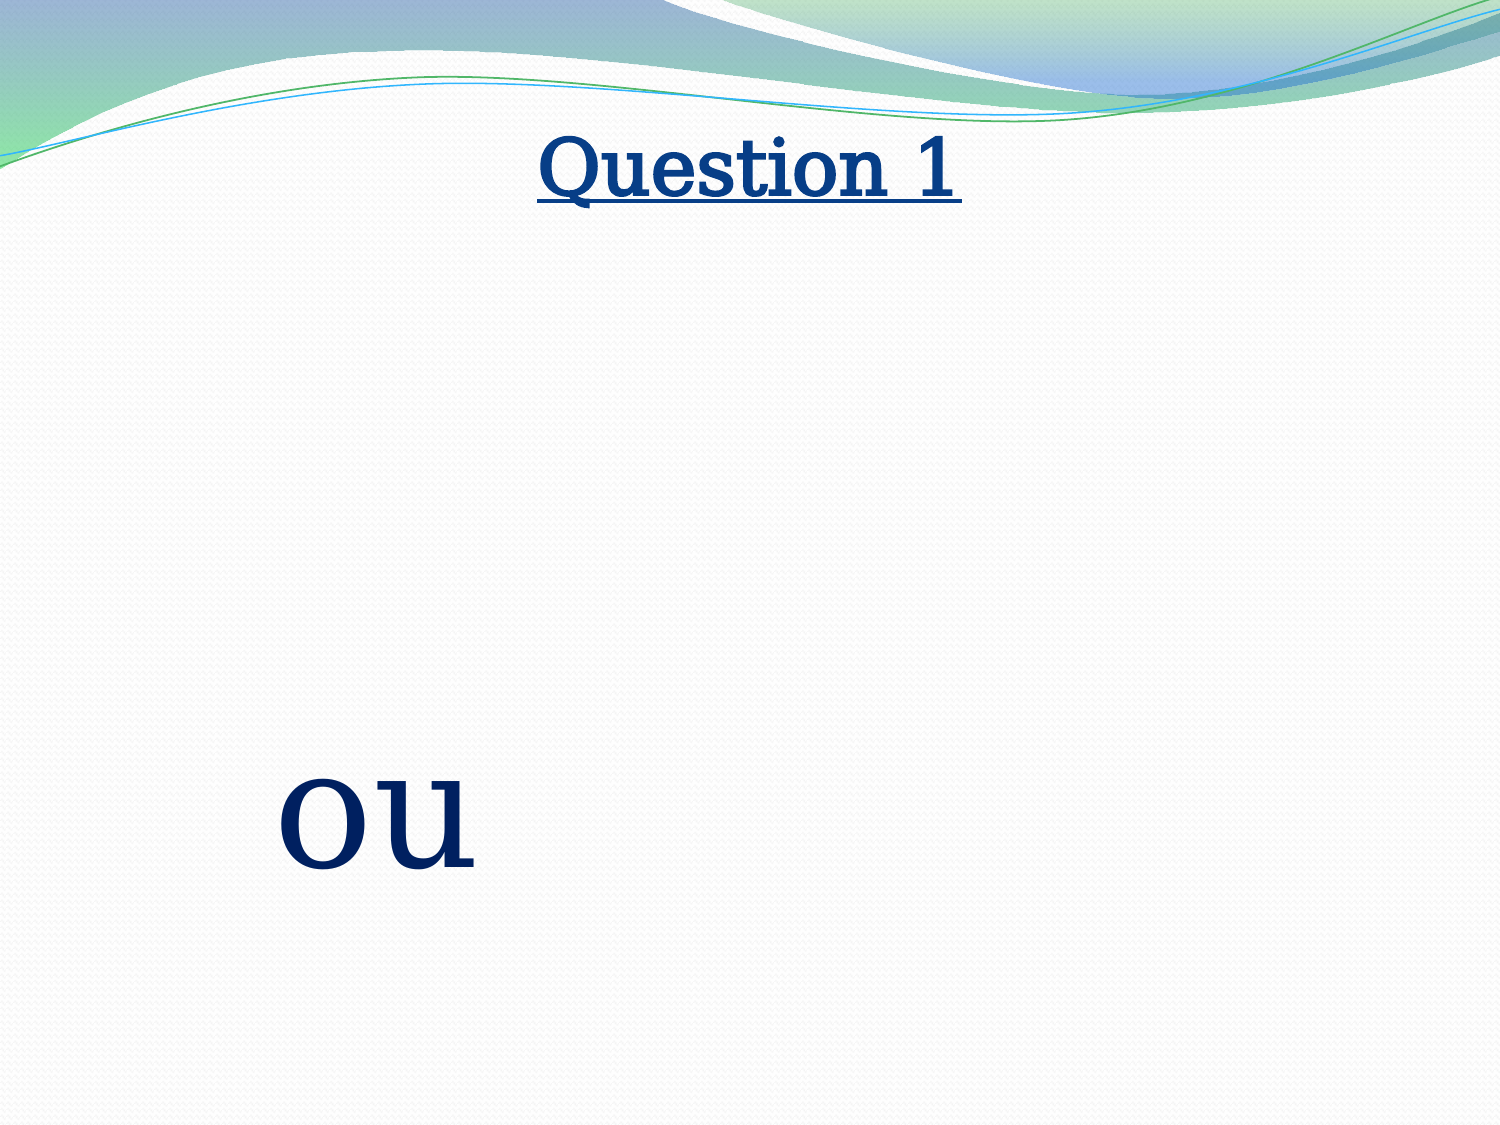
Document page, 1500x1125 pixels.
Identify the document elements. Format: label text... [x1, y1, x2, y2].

title Question 1 [75, 115, 1425, 303]
